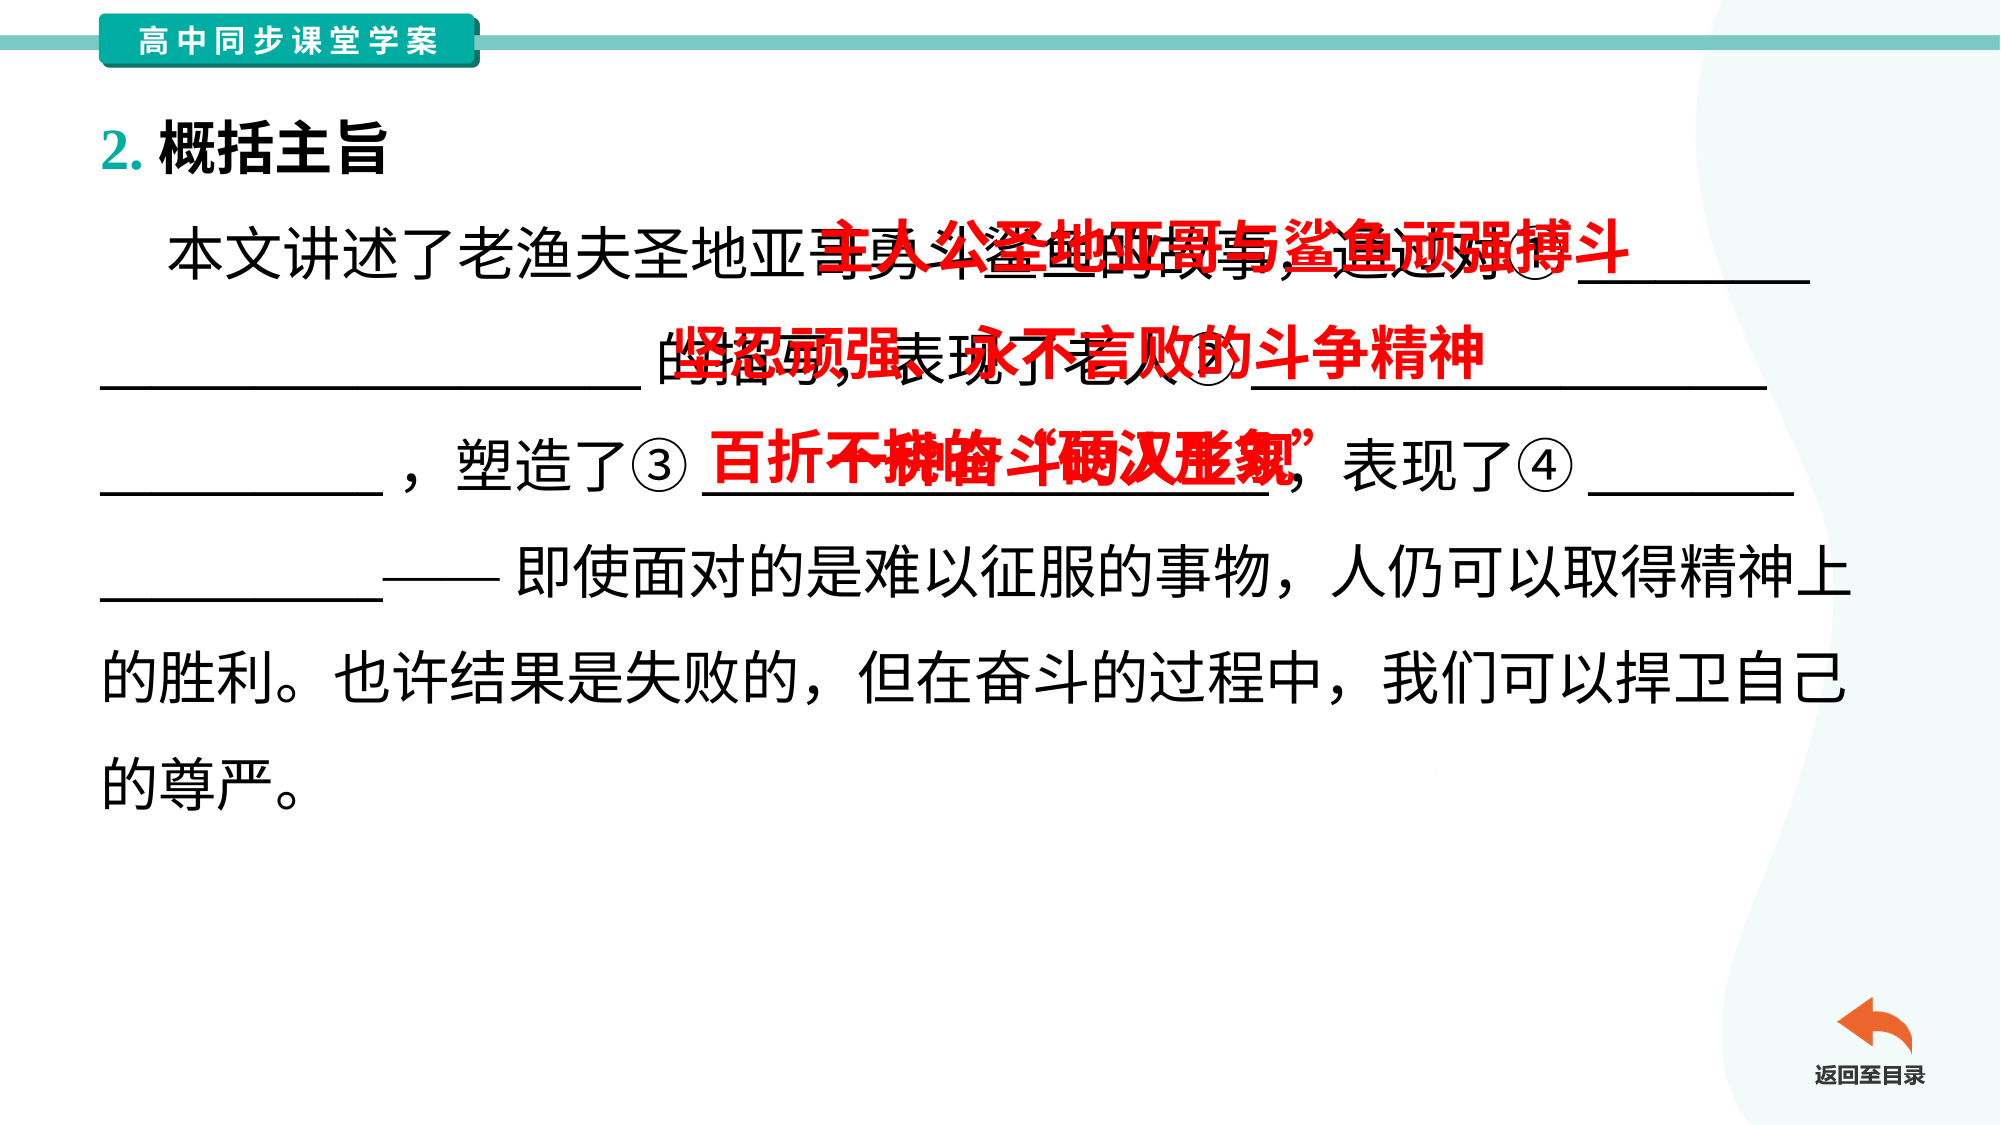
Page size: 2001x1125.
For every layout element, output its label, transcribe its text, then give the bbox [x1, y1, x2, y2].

text_box 主人公圣地亚哥与鲨鱼顽强搏斗 [100, 175, 1899, 281]
text_box 坚忍顽强、永不言败的斗争精神 [100, 281, 1899, 387]
text_box 2.概括主旨 [100, 76, 1899, 175]
text_box 一种奋斗的人生观 [100, 387, 1899, 598]
picture [0, 0, 2000, 1125]
text_box 本文讲述了老渔夫圣地亚哥勇斗鲨鱼的故事，通过对①_________ _____________________的描写，表现了老人②____________________ ___________，塑造了③______________________，表现了④________ ___________——即使面对的是难以征服的事物，人仍可以取得精神上 的胜利。也许结果是失败的，但在奋斗的过程中，我们可以捍卫自己 的尊严。 [100, 598, 1899, 818]
